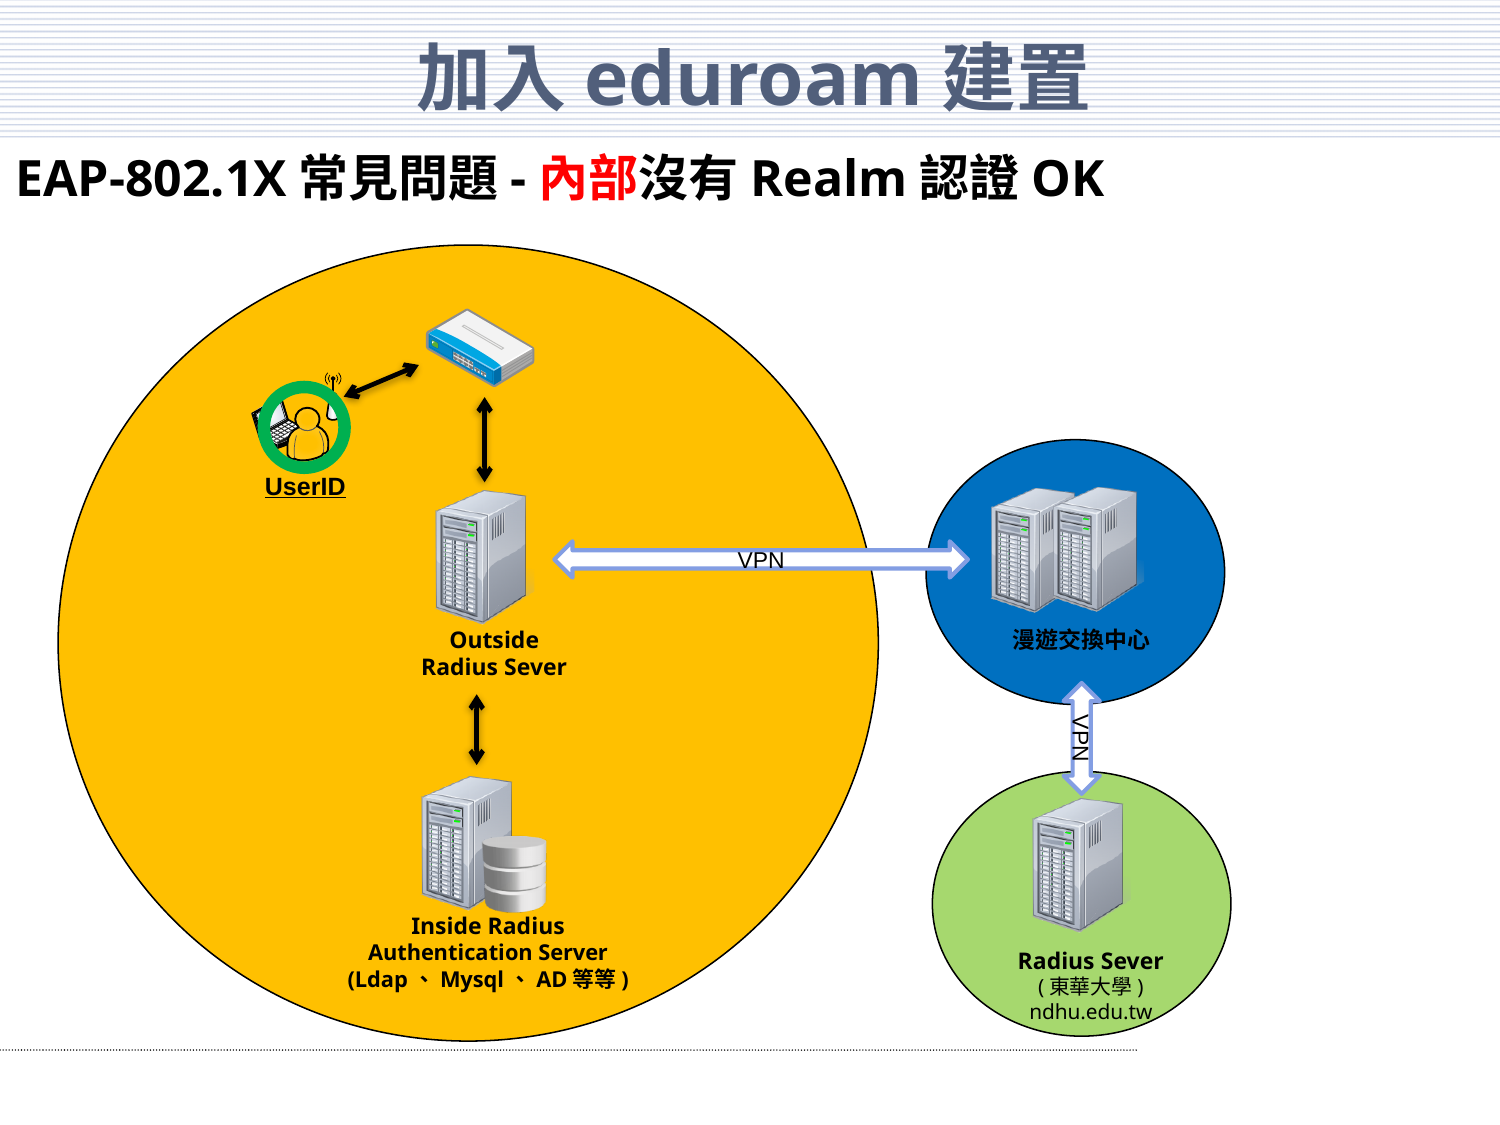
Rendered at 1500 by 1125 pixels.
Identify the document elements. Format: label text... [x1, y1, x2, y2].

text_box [407, 485, 581, 689]
picture [425, 308, 535, 388]
text_box [932, 771, 1075, 1014]
text_box [280, 386, 318, 395]
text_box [343, 364, 420, 397]
text_box [334, 427, 345, 455]
text_box [1182, 805, 1231, 1002]
text_box [58, 245, 879, 1042]
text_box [250, 396, 331, 463]
text_box UserID [488, 463, 494, 483]
title 加入eduroam建置 [74, 37, 1433, 114]
text_box [926, 439, 1225, 705]
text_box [345, 771, 631, 1001]
text_box UserID [250, 463, 480, 508]
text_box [974, 482, 1167, 661]
picture [323, 371, 343, 423]
text_box VPN [585, 539, 969, 580]
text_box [1004, 793, 1178, 1036]
text_box EAP-802.1X常見問題-內部沒有Realm認證OK [0, 139, 1225, 215]
text_box VPN [1061, 680, 1102, 792]
text_box [1088, 771, 1162, 792]
